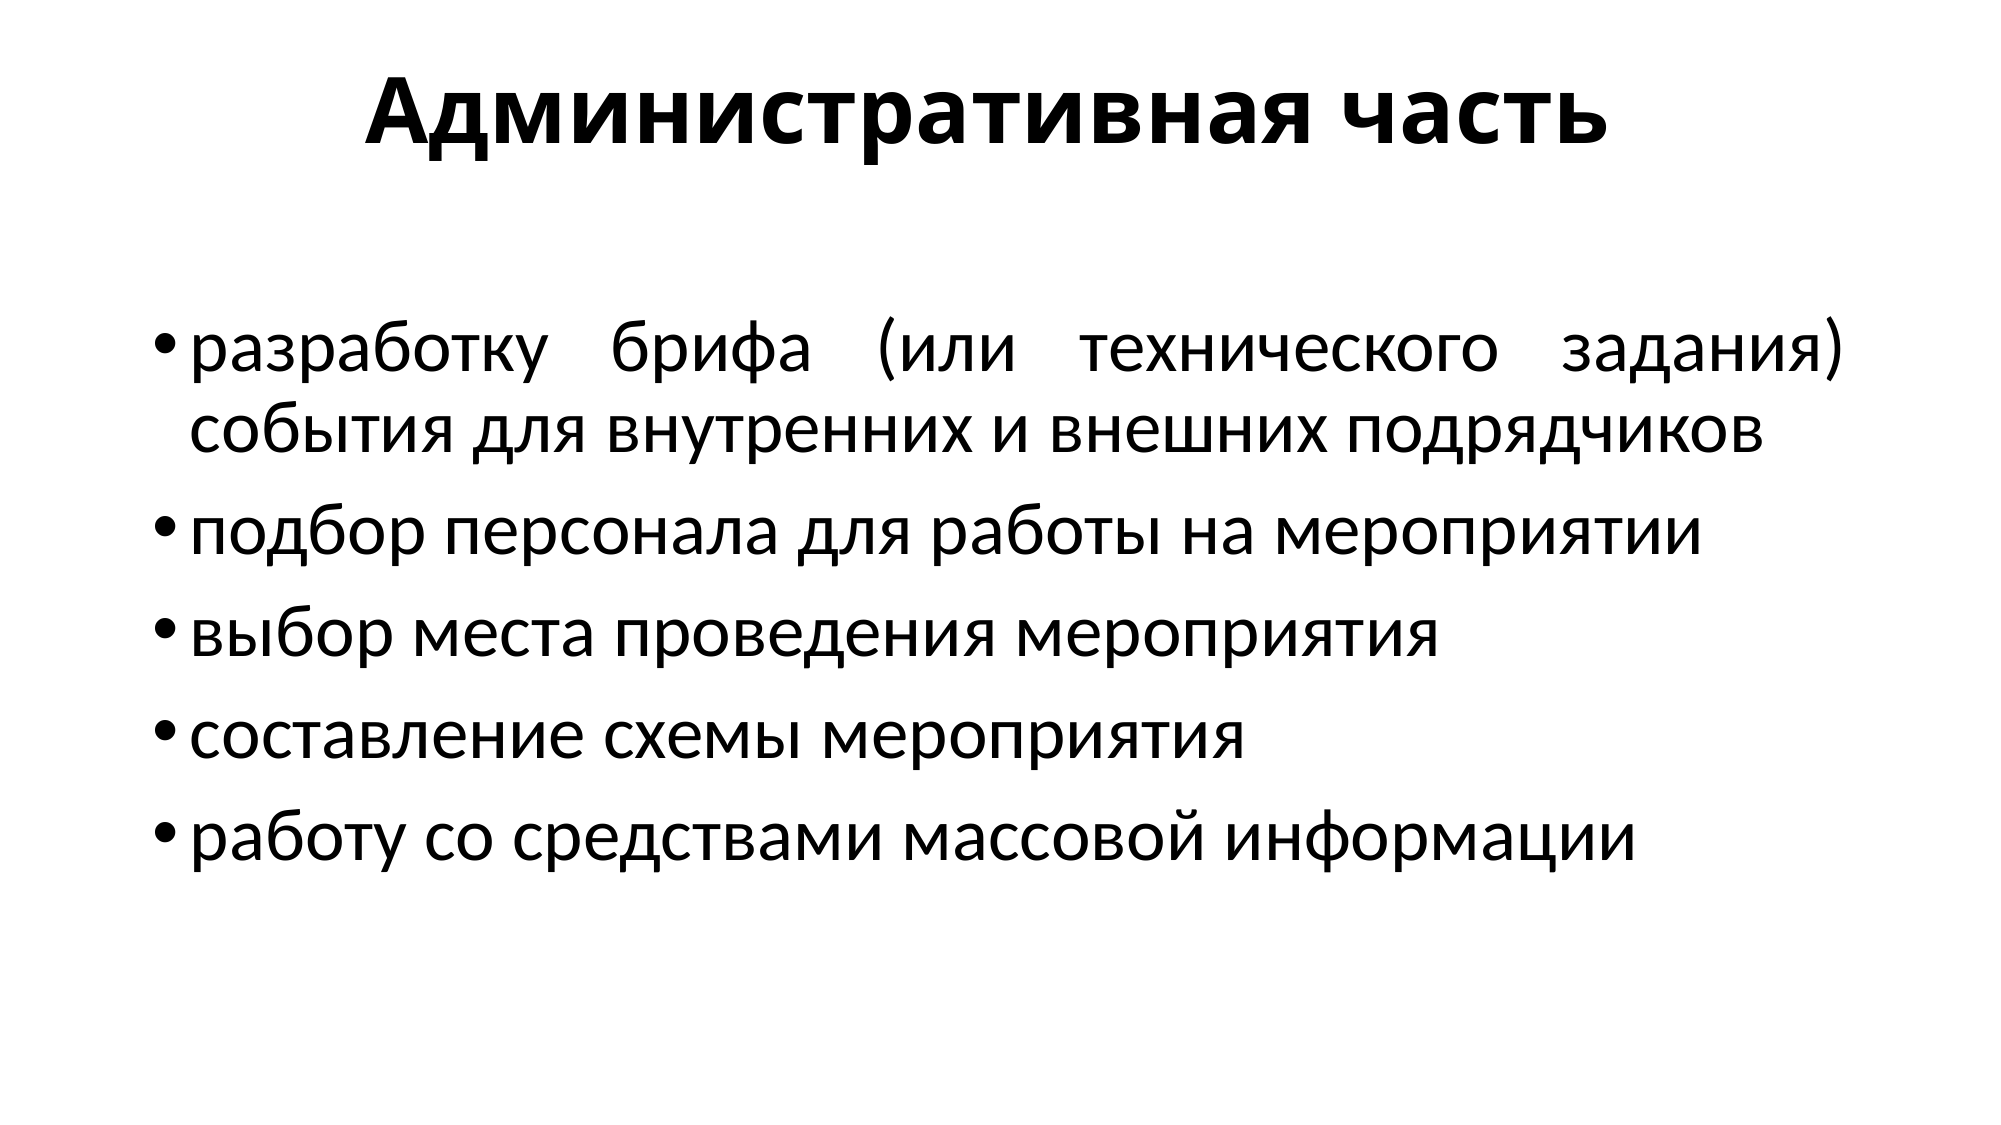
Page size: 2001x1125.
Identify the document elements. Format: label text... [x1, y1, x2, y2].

list разработку брифа (или технического задания) события для внутренних и внешних подрядчиков подбор персонала для работы на мероприятии выбор места проведения мероприятия составление схемы мероприятия работу со средствами массовой информации [137, 299, 1863, 1014]
title Административная часть [137, 59, 1863, 278]
